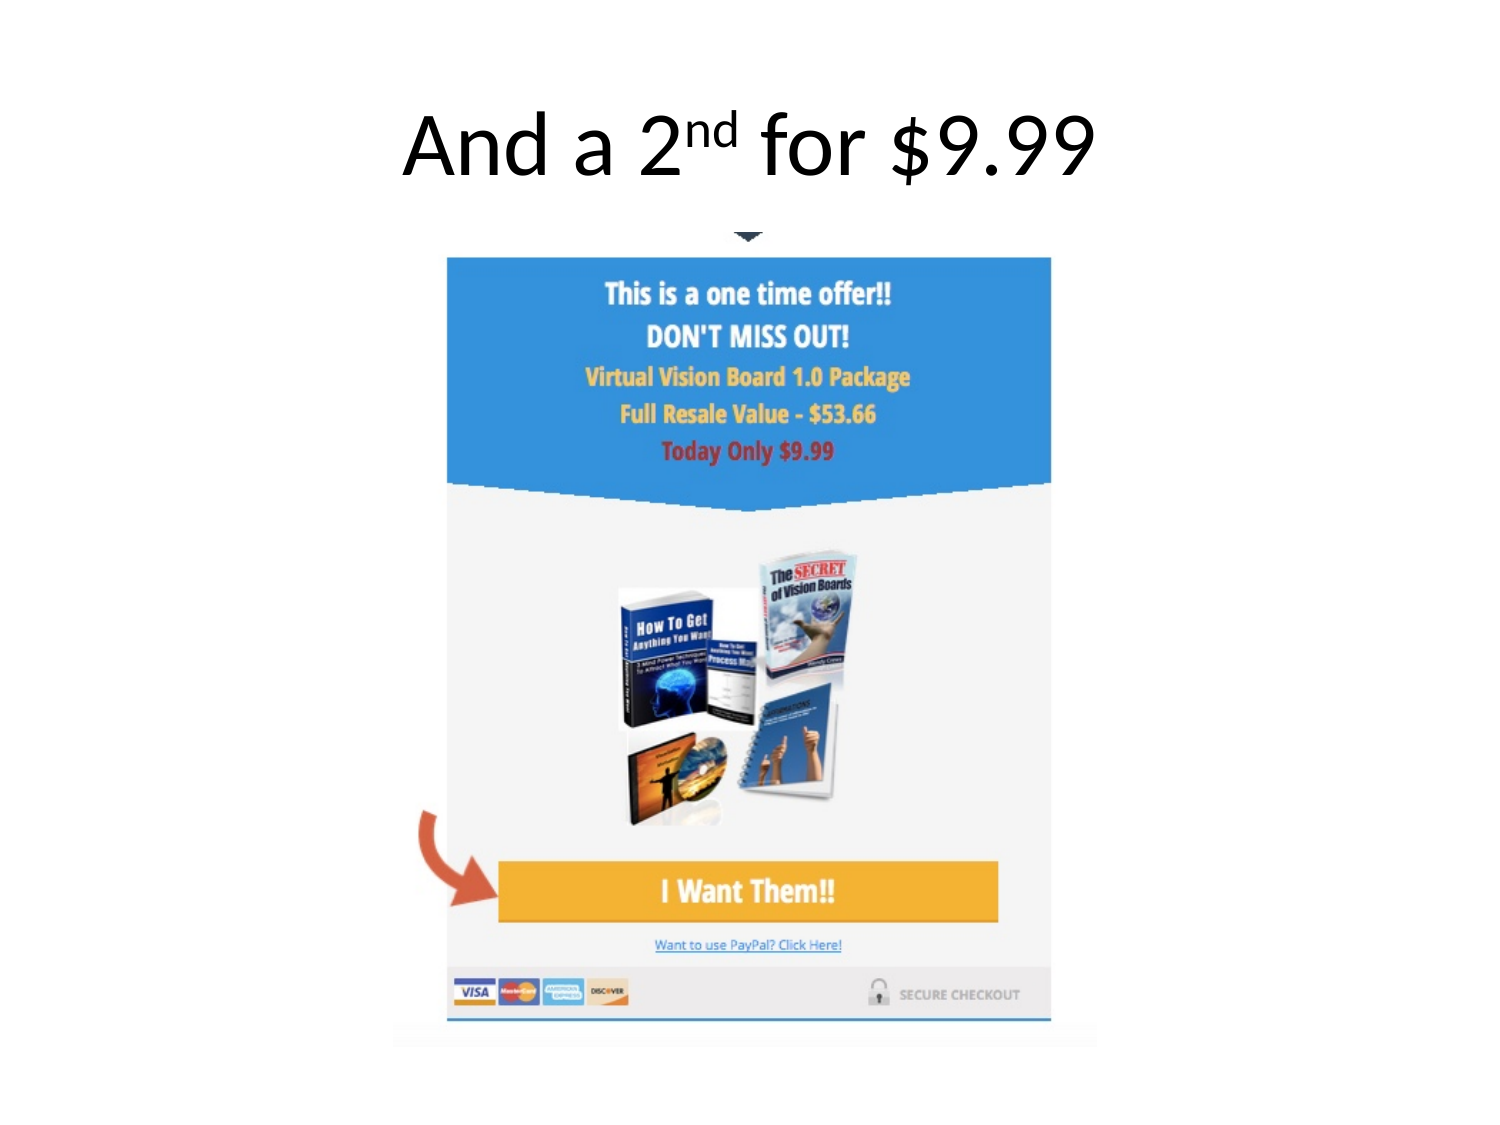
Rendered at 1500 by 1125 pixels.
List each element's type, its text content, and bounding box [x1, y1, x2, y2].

title And a 2nd for $9.99 [75, 45, 1425, 233]
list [393, 232, 1098, 1048]
